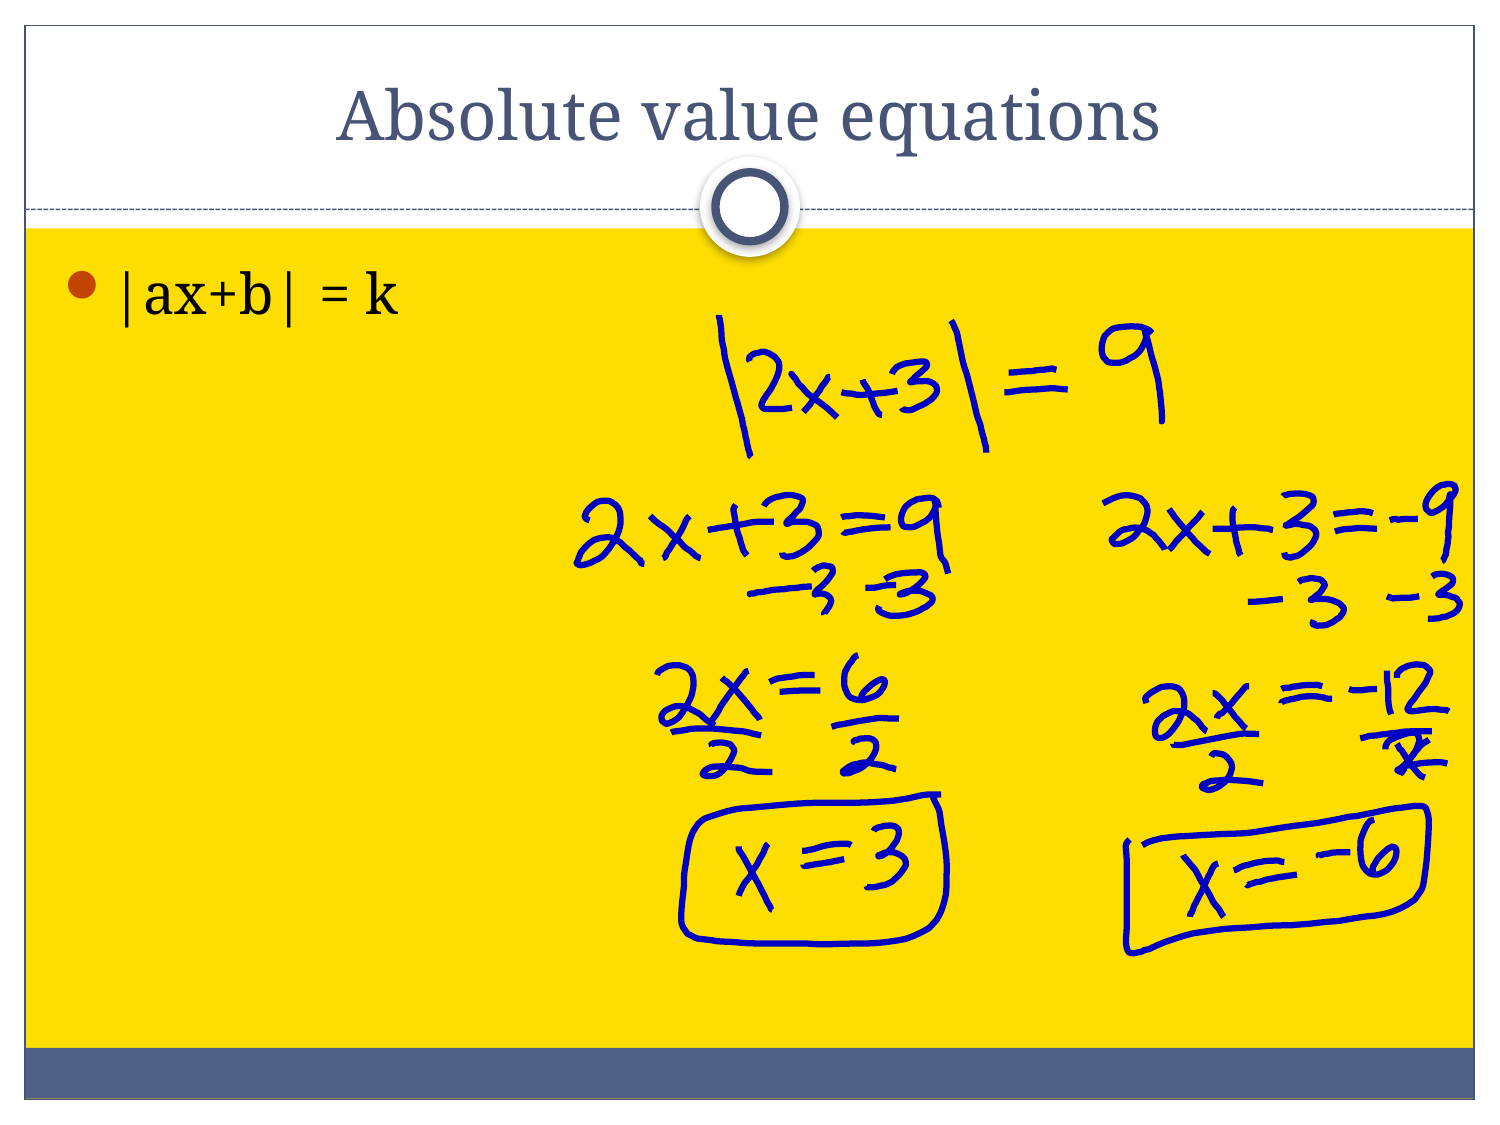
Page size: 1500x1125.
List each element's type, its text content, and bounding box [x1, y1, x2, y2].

text_box [1186, 530, 1211, 555]
text_box [656, 664, 716, 727]
text_box [1144, 685, 1208, 739]
text_box [843, 654, 886, 701]
text_box [1384, 731, 1448, 772]
text_box [1348, 688, 1378, 692]
text_box [1102, 494, 1166, 550]
text_box [763, 494, 820, 558]
text_box [1386, 595, 1420, 600]
text_box [707, 524, 735, 531]
text_box [769, 674, 815, 683]
text_box [861, 379, 883, 416]
text_box [721, 677, 733, 689]
text_box [831, 717, 900, 728]
title Absolute value equations [49, 37, 1450, 162]
text_box [718, 314, 752, 458]
text_box [790, 373, 814, 398]
text_box [732, 504, 748, 556]
text_box [662, 515, 690, 559]
text_box [841, 391, 869, 396]
text_box [1333, 510, 1374, 516]
text_box [741, 520, 770, 526]
text_box [1004, 387, 1068, 394]
list |ax+b| = k [49, 250, 1445, 1001]
text_box [1125, 805, 1430, 955]
text_box [812, 564, 834, 615]
text_box [900, 497, 949, 574]
text_box [1201, 752, 1264, 791]
text_box [1386, 670, 1392, 715]
text_box [891, 360, 938, 412]
text_box [1424, 483, 1457, 562]
text_box [1238, 526, 1274, 531]
text_box [1228, 708, 1247, 730]
text_box [841, 514, 885, 519]
text_box [1100, 325, 1163, 423]
text_box [1172, 732, 1260, 746]
text_box [1168, 508, 1187, 530]
text_box [748, 350, 793, 410]
text_box [1280, 695, 1333, 704]
text_box [670, 727, 762, 737]
text_box [1282, 492, 1318, 559]
text_box [1212, 692, 1228, 708]
text_box [842, 526, 891, 534]
text_box [1168, 511, 1204, 551]
text_box [709, 670, 749, 724]
text_box [1396, 663, 1450, 713]
text_box [842, 737, 897, 775]
text_box [1231, 507, 1242, 556]
text_box [701, 741, 773, 777]
text_box [802, 376, 831, 413]
text_box [1008, 367, 1057, 374]
text_box [734, 689, 761, 721]
text_box [649, 515, 676, 538]
text_box [1415, 739, 1430, 756]
text_box [815, 397, 838, 419]
text_box [1247, 598, 1283, 603]
text_box [1281, 684, 1323, 690]
text_box [1334, 527, 1378, 533]
text_box [779, 689, 821, 693]
text_box [877, 571, 934, 617]
text_box [1360, 730, 1432, 740]
text_box [1411, 766, 1426, 779]
text_box [865, 584, 897, 589]
text_box [749, 585, 812, 596]
text_box [1297, 577, 1345, 627]
text_box [1427, 573, 1461, 620]
text_box [950, 320, 987, 453]
text_box [677, 538, 701, 559]
text_box [575, 499, 645, 566]
text_box [1216, 685, 1250, 719]
text_box [870, 390, 896, 395]
text_box [680, 793, 948, 946]
